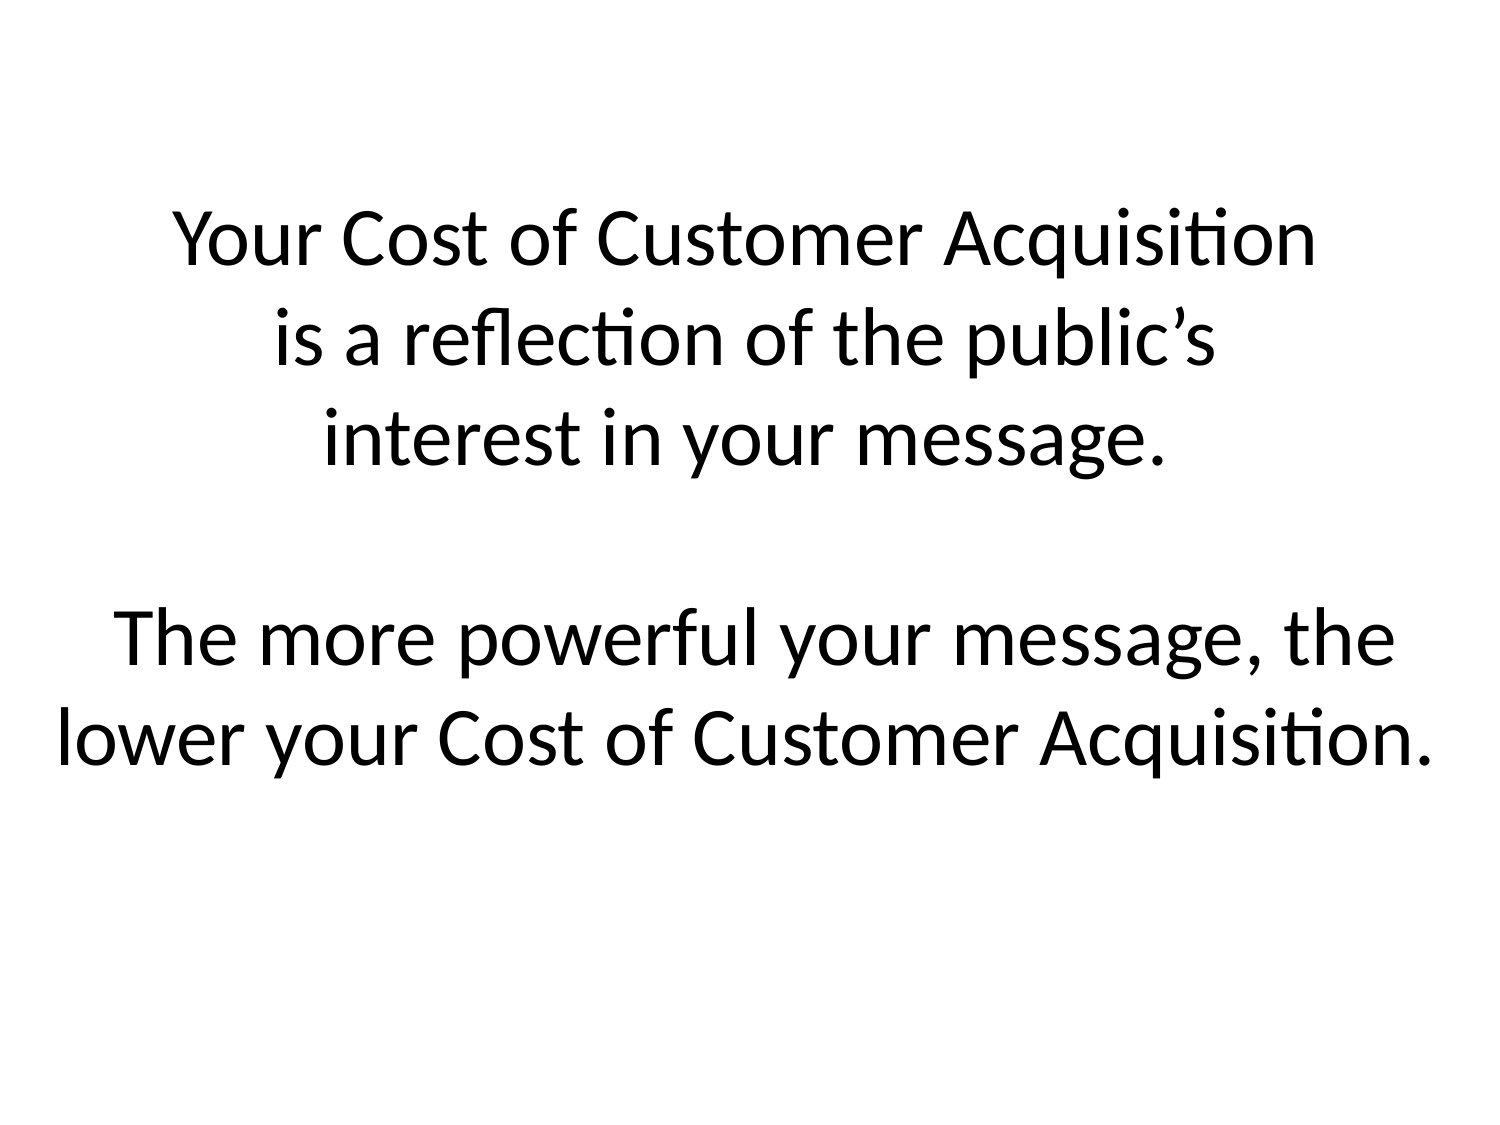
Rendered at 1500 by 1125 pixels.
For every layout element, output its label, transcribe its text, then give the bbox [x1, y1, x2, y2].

text_box Your Cost of Customer Acquisition is a reflection of the public’s interest in your message. The more powerful your message, the lower your Cost of Customer Acquisition. [33, 174, 1478, 790]
